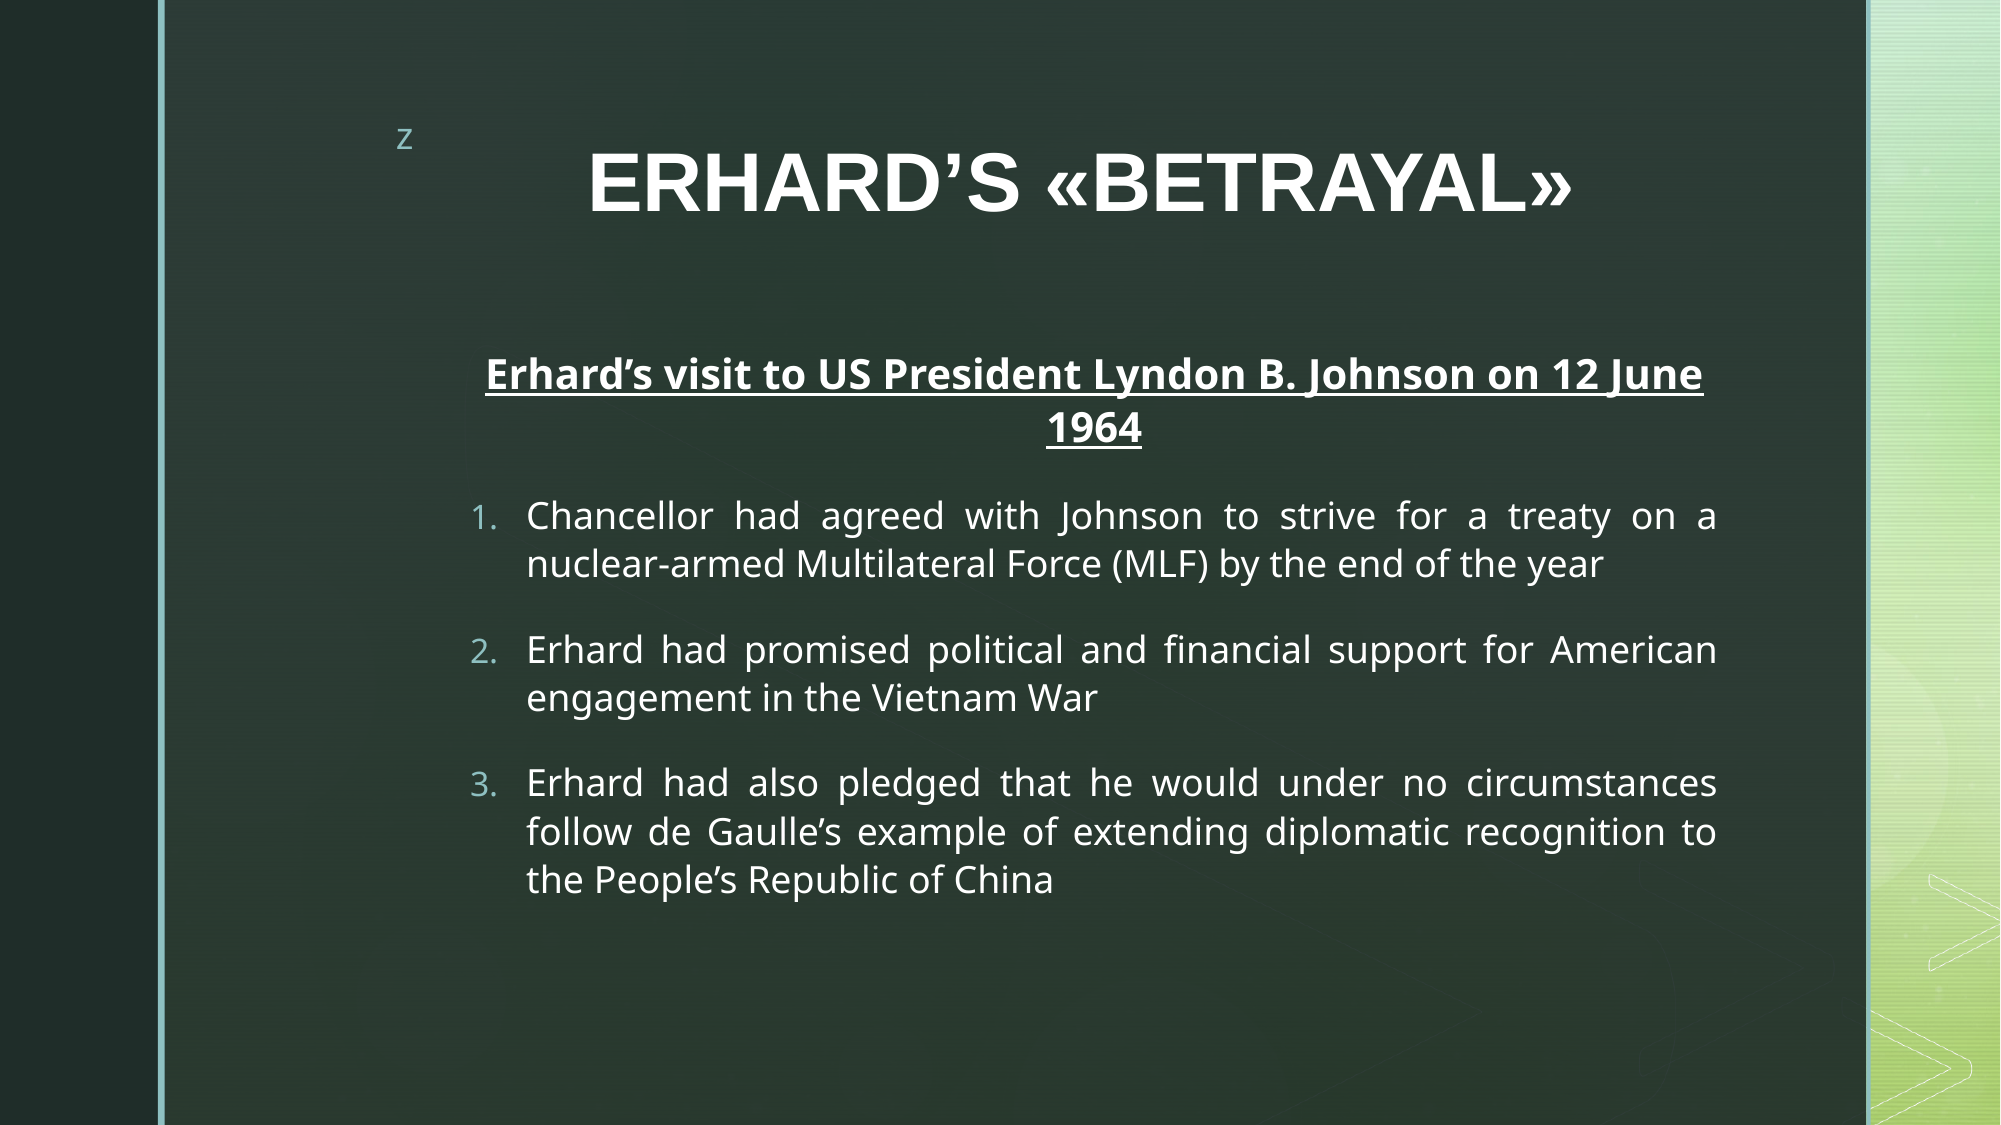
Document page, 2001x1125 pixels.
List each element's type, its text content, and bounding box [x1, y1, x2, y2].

list Erhard’s visit to US President Lyndon B. Johnson on 12 June 1964 Chancellor had agreed with Johnson to strive for a treaty on a nuclear-armed Multilateral Force (MLF) by the end of the year Erhard had promised political and financial support for American engagement in the Vietnam War Erhard had also pledged that he would under no circumstances follow de Gaulle’s example of extending diplomatic recognition to the People’s Republic of China [454, 336, 1734, 993]
picture [1871, 0, 2001, 1125]
title ERHARD’S «BETRAYAL» [428, 132, 1734, 310]
